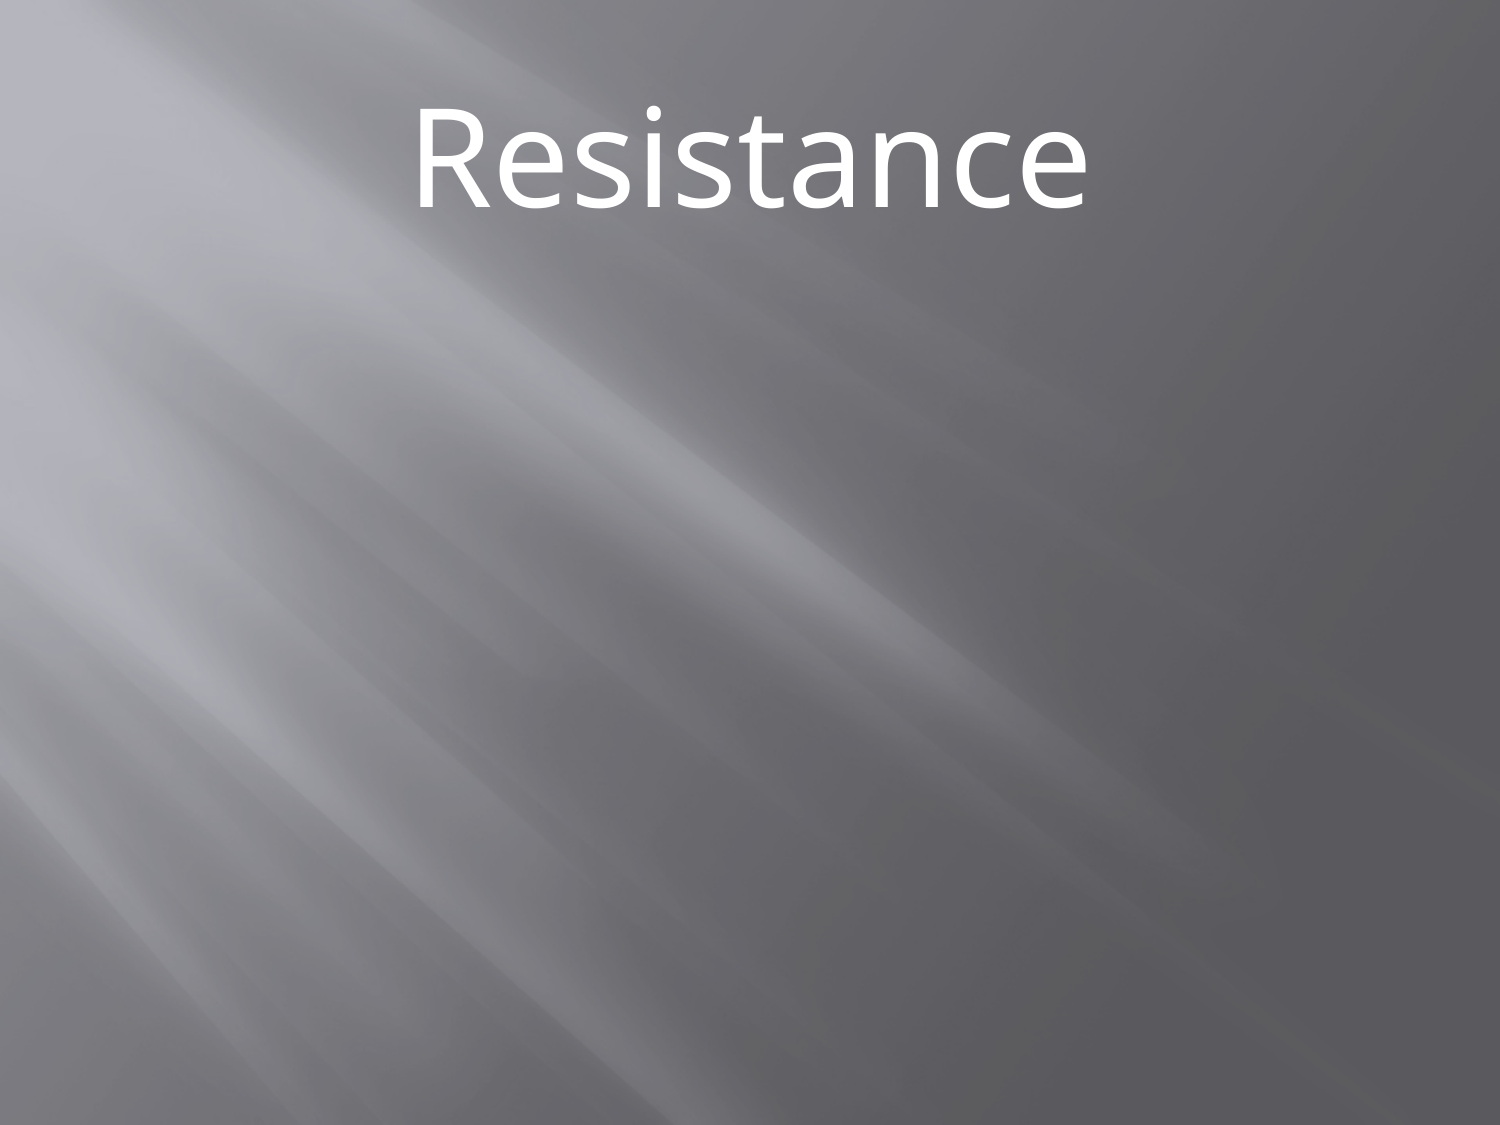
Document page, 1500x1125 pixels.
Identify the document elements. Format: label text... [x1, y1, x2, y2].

subtitle Resistance [225, 62, 1275, 350]
